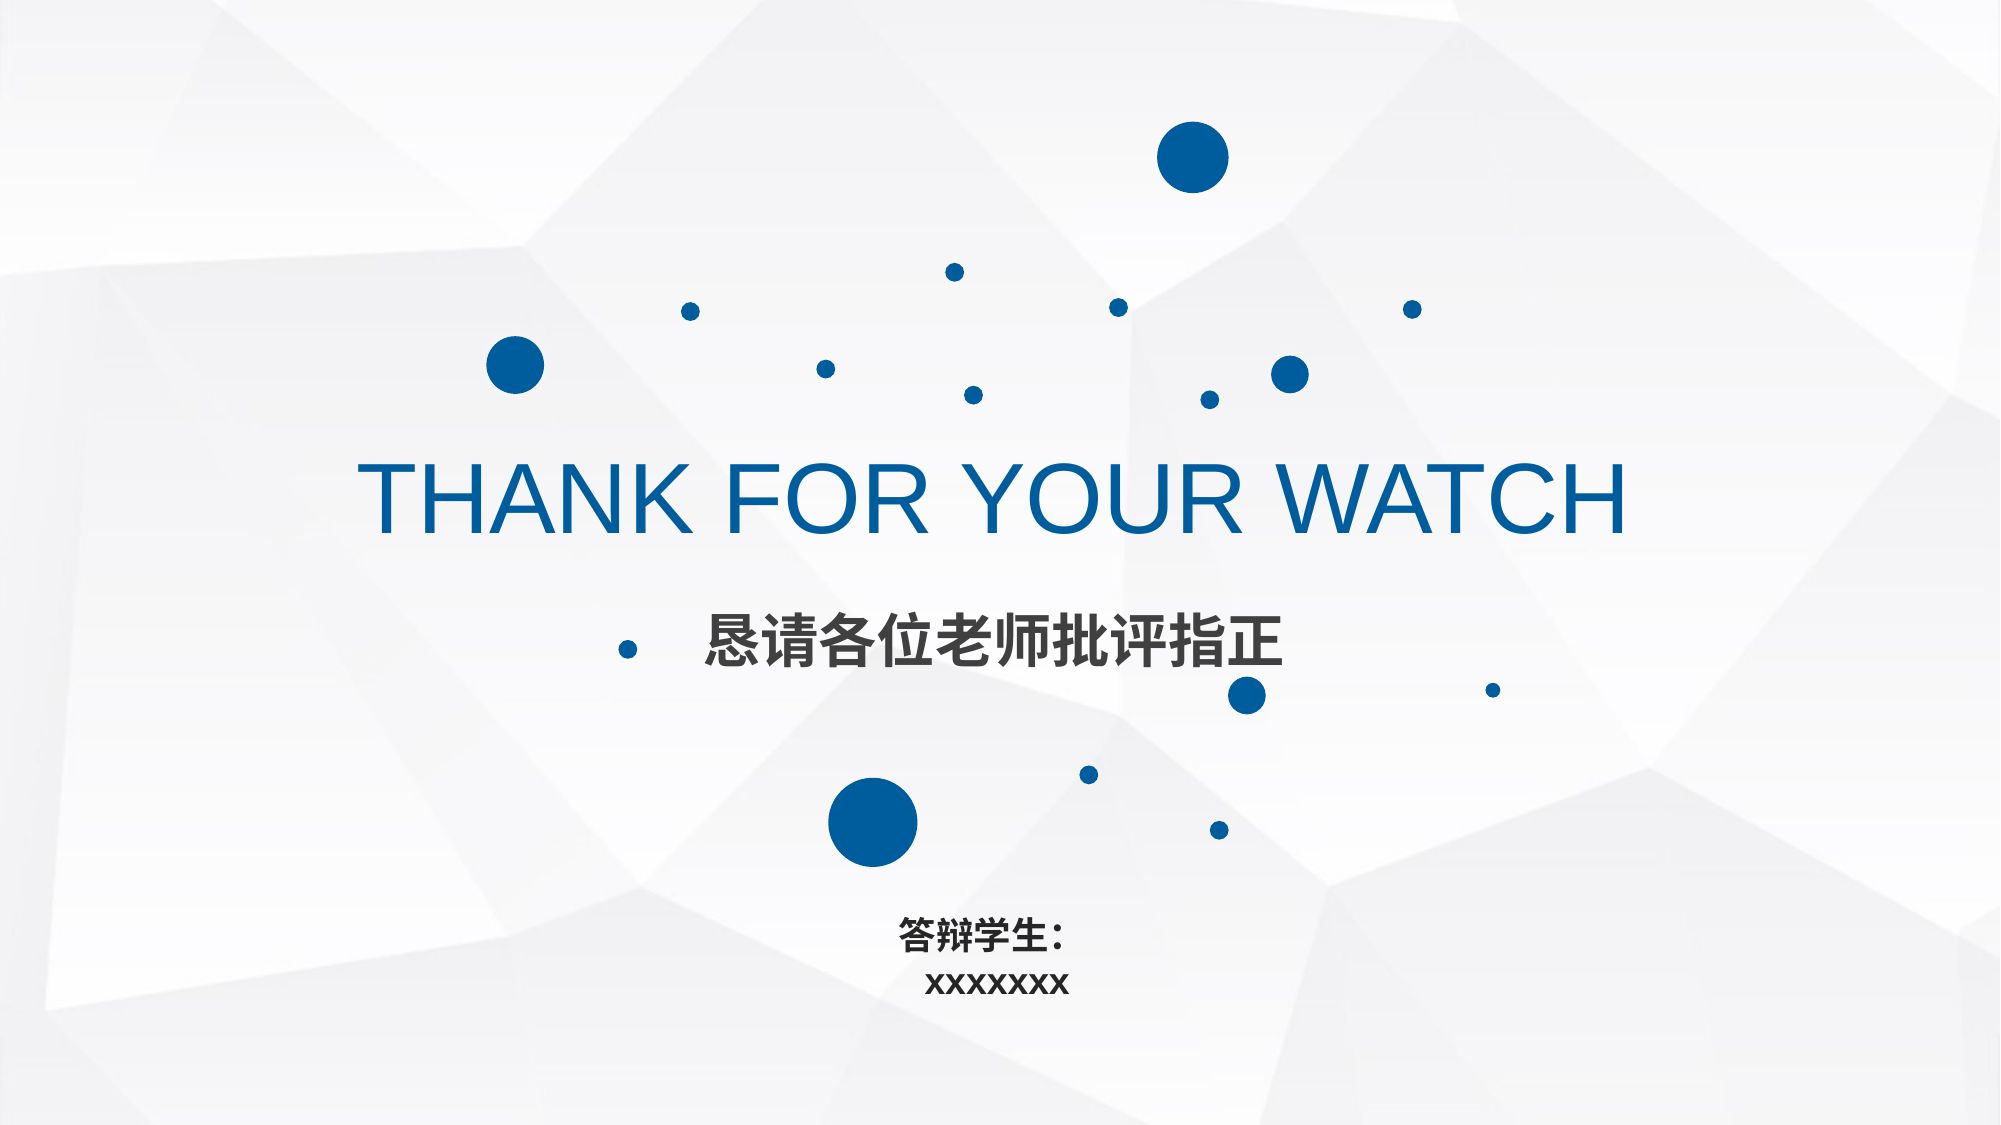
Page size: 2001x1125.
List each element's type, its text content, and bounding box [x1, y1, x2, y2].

text_box THANK FOR YOUR WATCH [341, 426, 486, 561]
picture [0, 0, 2000, 1125]
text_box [486, 121, 1501, 867]
text_box 答辩学生：xxxxxxx [814, 904, 1180, 1010]
text_box THANK FOR YOUR WATCH [1501, 426, 1647, 561]
